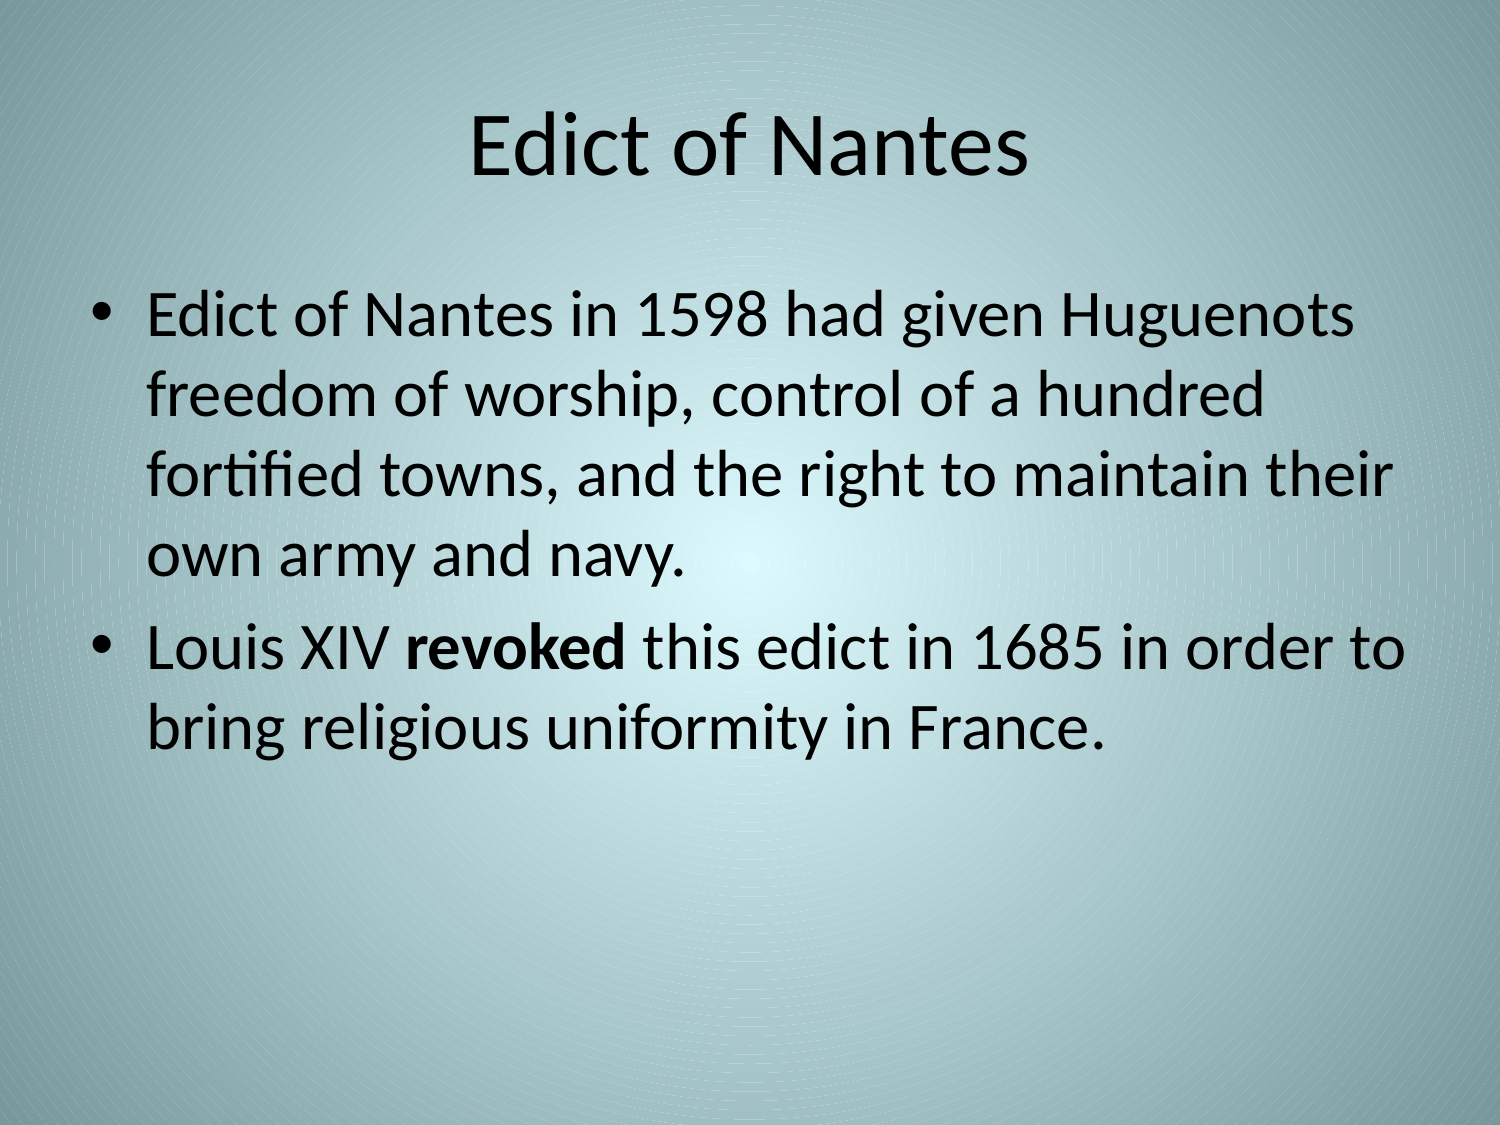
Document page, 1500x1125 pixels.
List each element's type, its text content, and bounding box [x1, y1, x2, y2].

title Edict of Nantes [75, 45, 1425, 233]
list Edict of Nantes in 1598 had given Huguenots freedom of worship, control of a hundred fortified towns, and the right to maintain their own army and navy. Louis XIV revoked this edict in 1685 in order to bring religious uniformity in France. [75, 262, 1425, 1005]
